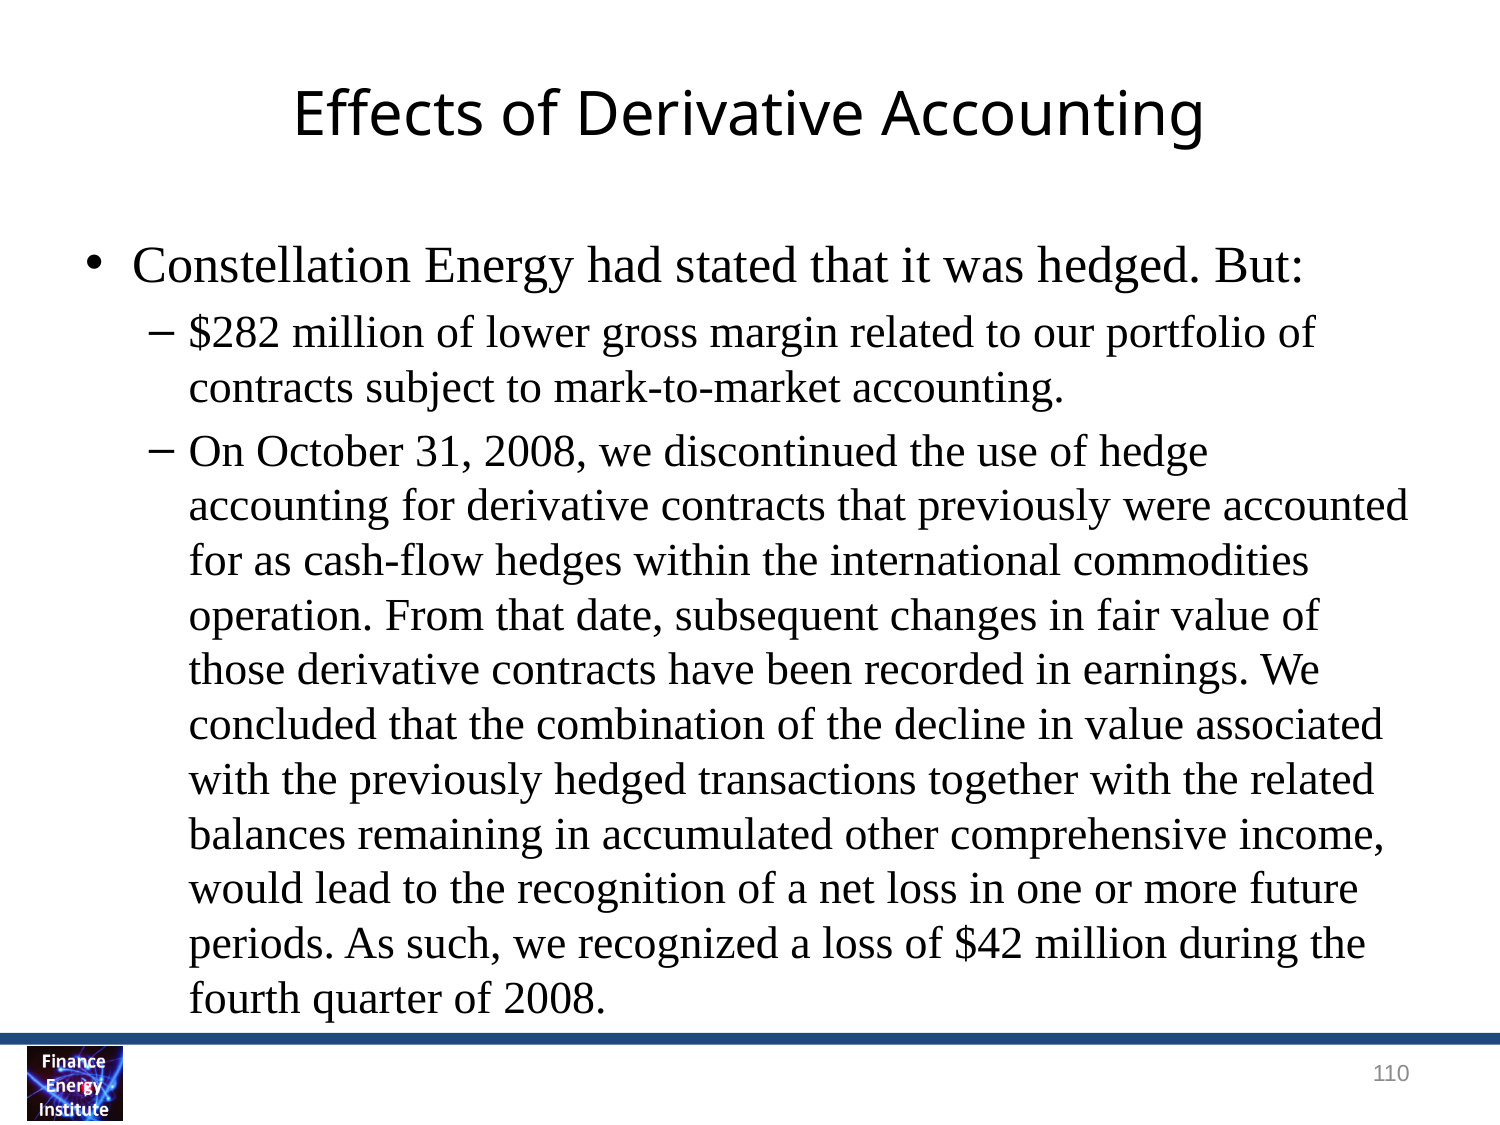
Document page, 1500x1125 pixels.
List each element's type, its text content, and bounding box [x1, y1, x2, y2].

picture [27, 1046, 123, 1121]
title Effects of Derivative Accounting [70, 56, 1430, 164]
list Constellation Energy had stated that it was hedged. But: $282 million of lower gross margin related to our portfolio of contracts subject to mark-to-market accounting. On October 31, 2008, we discontinued the use of hedge accounting for derivative contracts that previously were accounted for as cash-flow hedges within the international commodities operation. From that date, subsequent changes in fair value of those derivative contracts have been recorded in earnings. We concluded that the combination of the decline in value associated with the previously hedged transactions together with the related balances remaining in accumulated other comprehensive income, would lead to the recognition of a net loss in one or more future periods. As such, we recognized a loss of $42 million during the fourth quarter of 2008. [70, 222, 1430, 1032]
slide_number 110 [1074, 1042, 1425, 1103]
